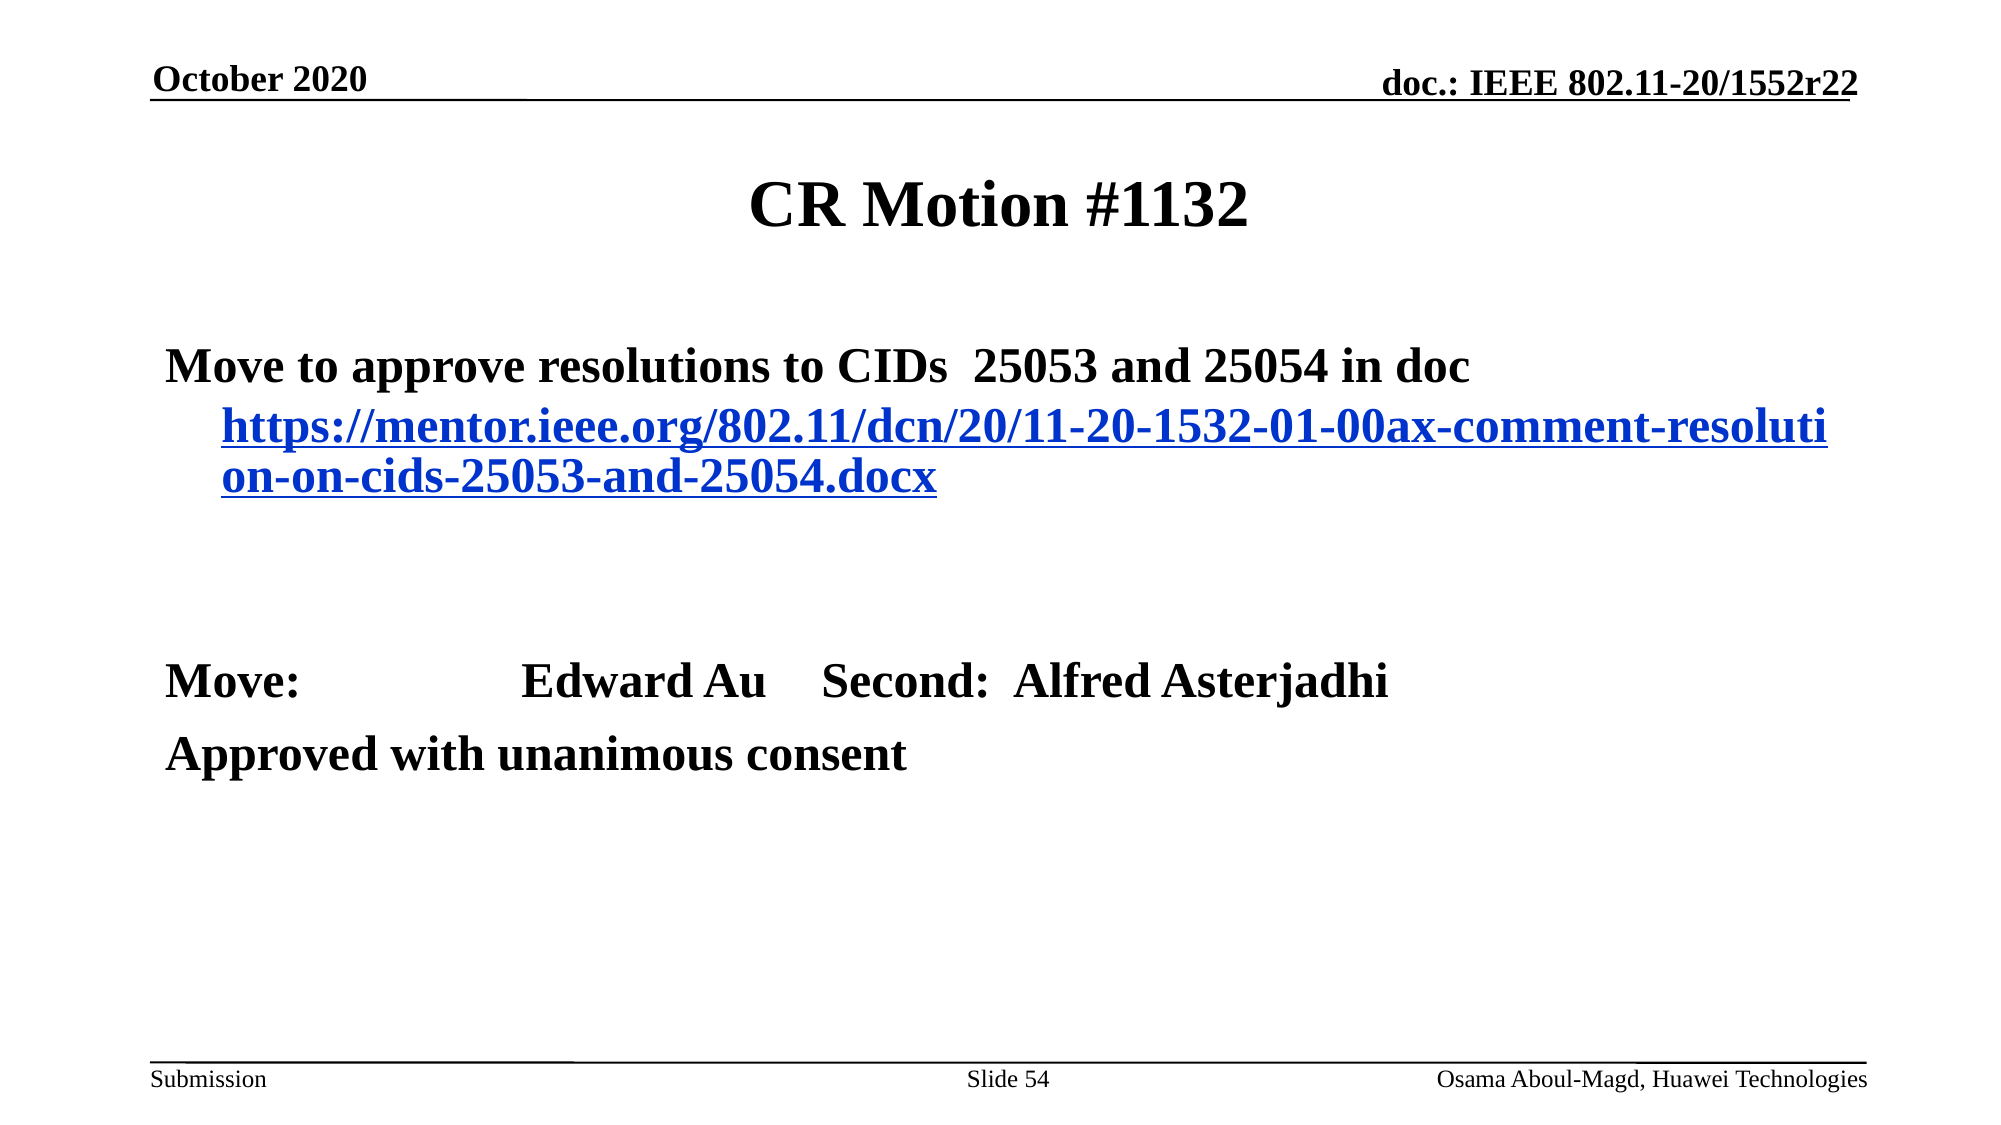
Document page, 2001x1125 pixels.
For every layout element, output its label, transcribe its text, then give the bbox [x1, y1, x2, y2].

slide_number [152, 54, 563, 100]
title CR Motion #1132 [149, 112, 1850, 288]
footer Osama Aboul-Magd, Huawei Technologies [1171, 1061, 1869, 1093]
slide_number Slide 54 [950, 1061, 1067, 1123]
list Move to approve resolutions to CIDs 25053 and 25054 in doc https://mentor.ieee.org/802.11/dcn/20/11-20-1532-01-00ax-comment-resolution-on-cids-25053-and-25054.docx Move: Edward Au Second: Alfred Asterjadhi Approved with unanimous consent [149, 324, 1850, 1000]
